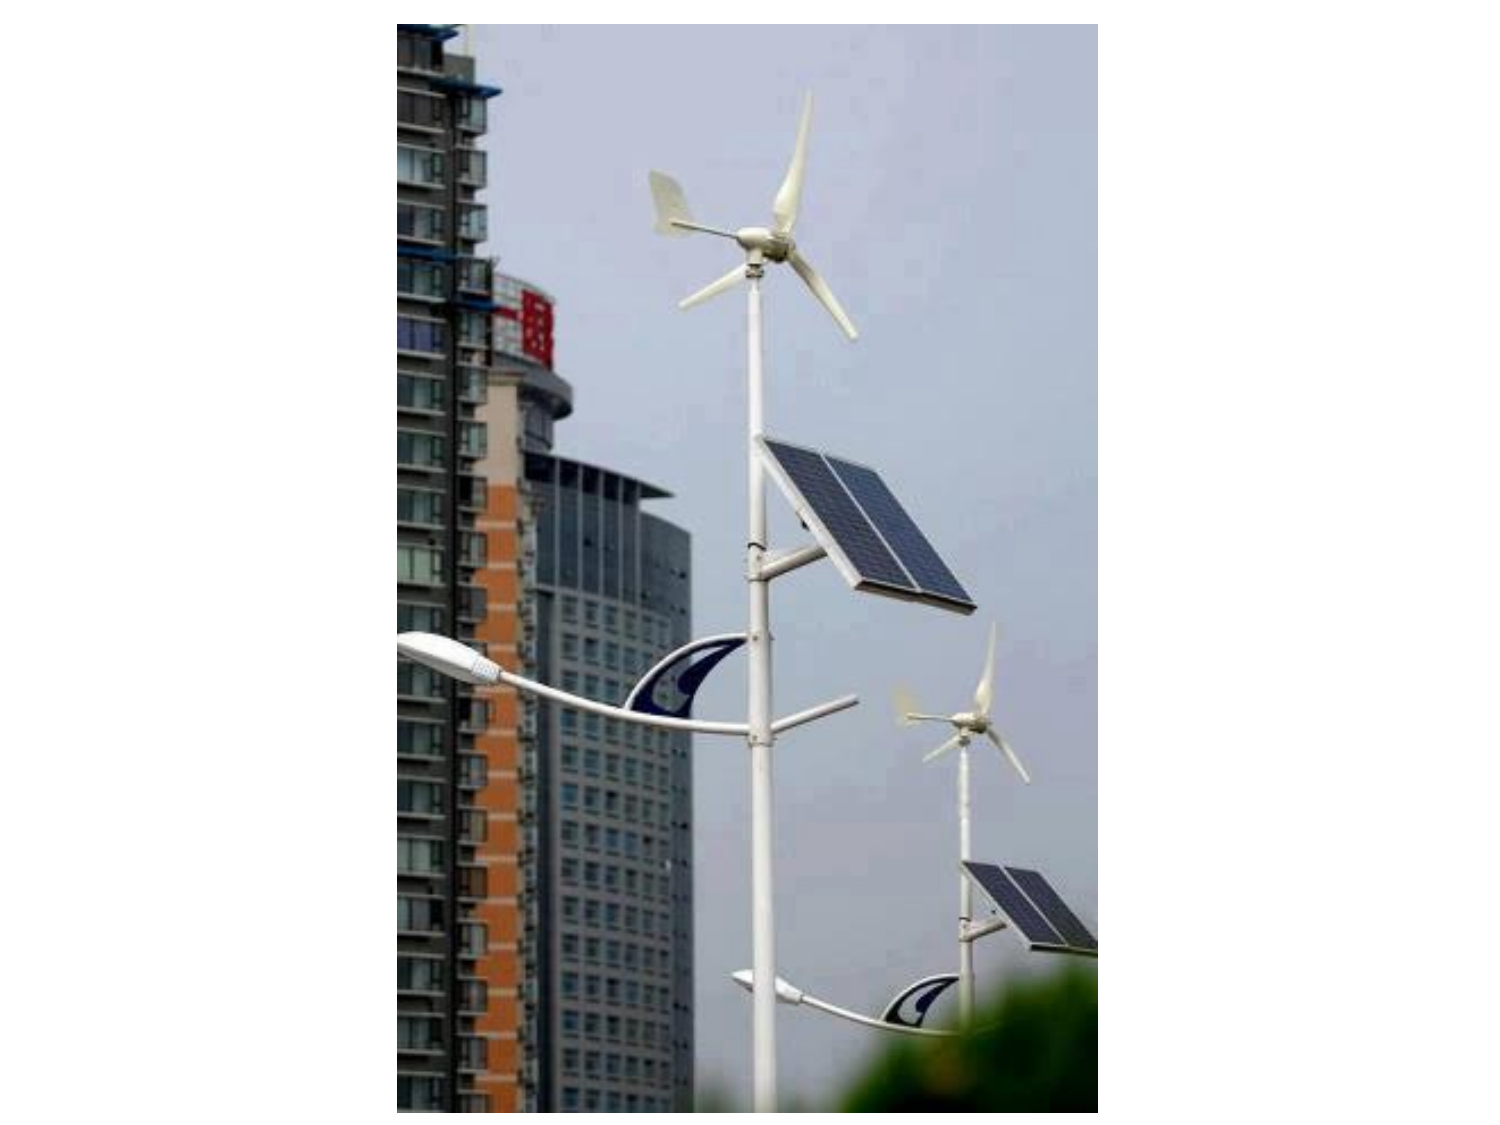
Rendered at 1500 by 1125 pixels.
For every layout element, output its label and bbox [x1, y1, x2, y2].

picture [397, 24, 1098, 1113]
